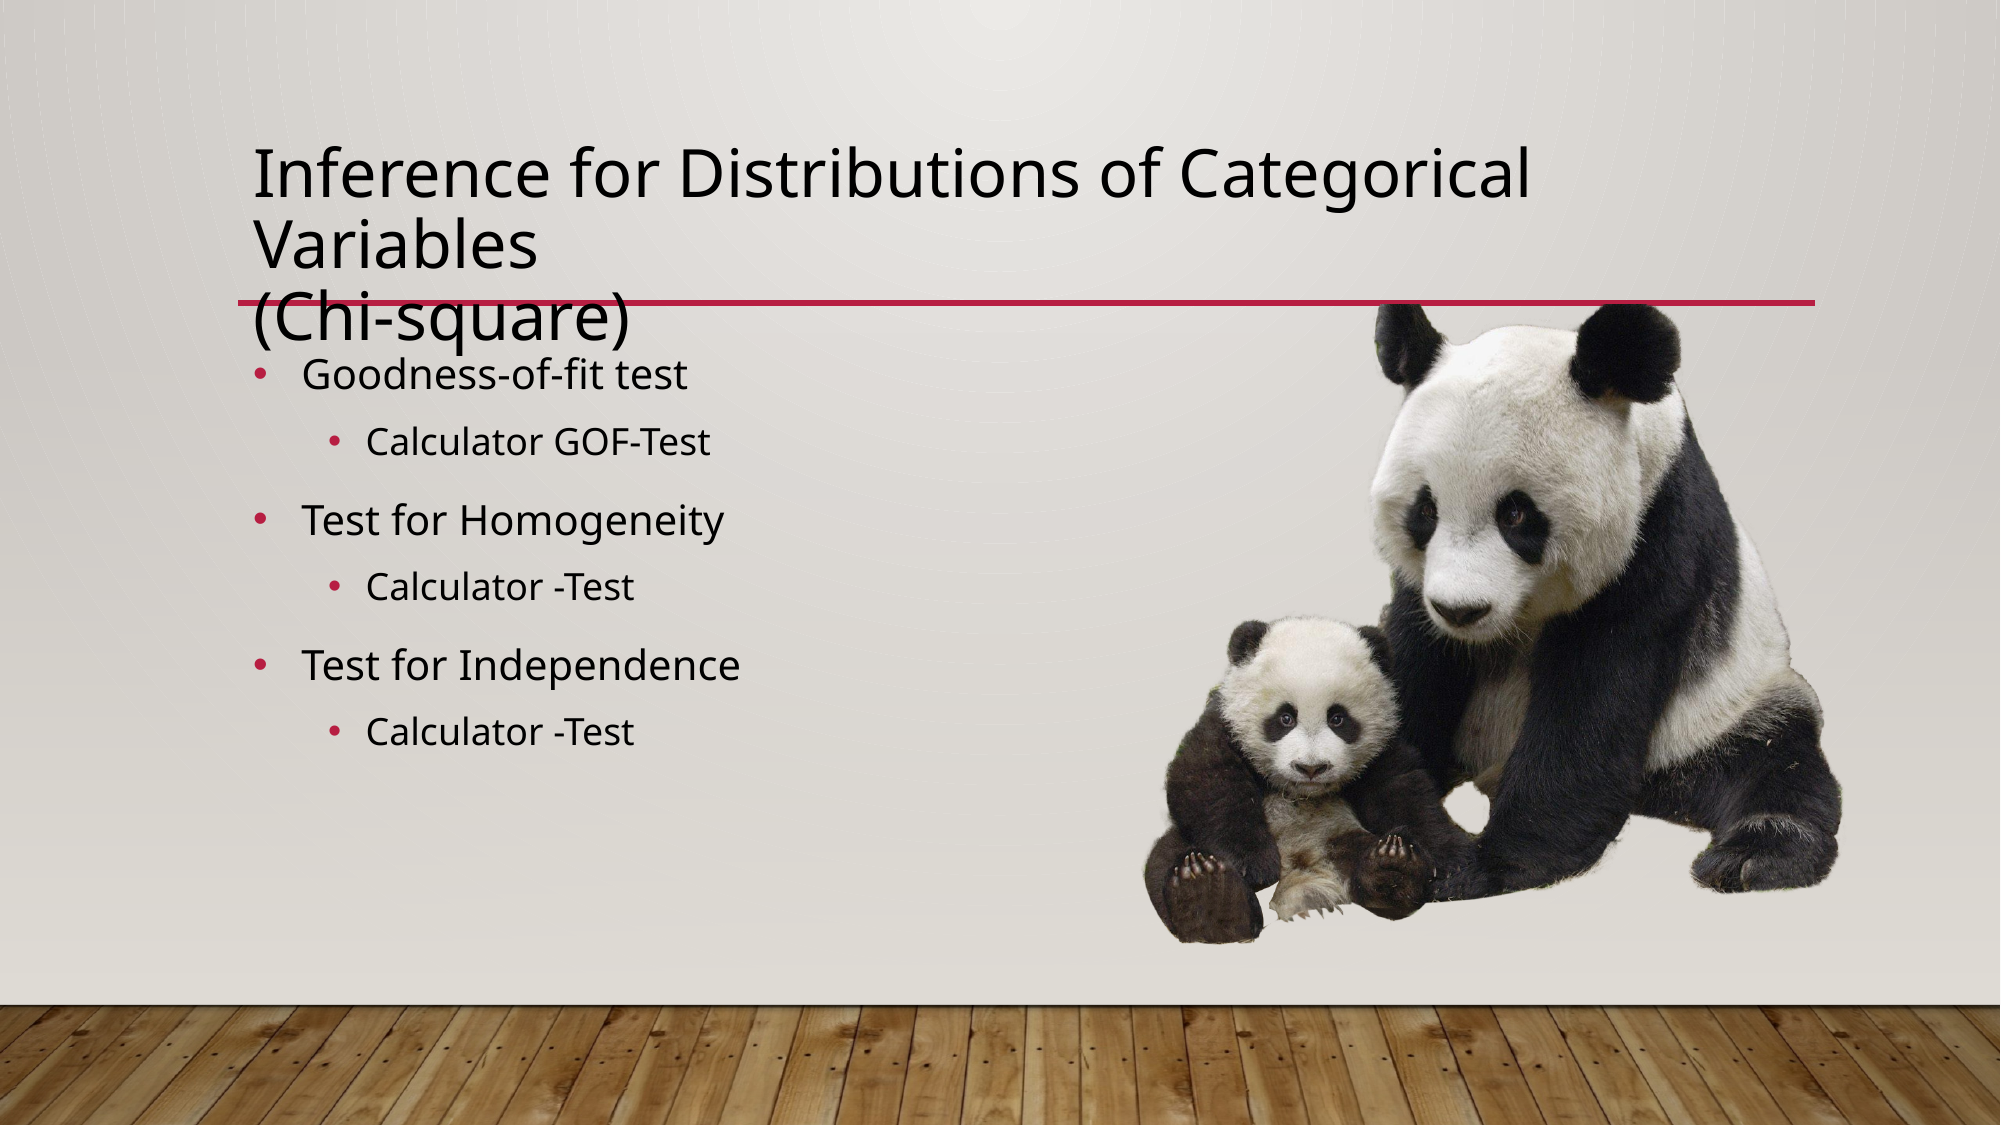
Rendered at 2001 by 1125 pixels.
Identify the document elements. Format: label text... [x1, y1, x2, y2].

picture [1138, 303, 1847, 945]
picture [0, 1005, 2000, 1125]
title Inference for Distributions of Categorical Variables (Chi-square) [238, 131, 1814, 305]
